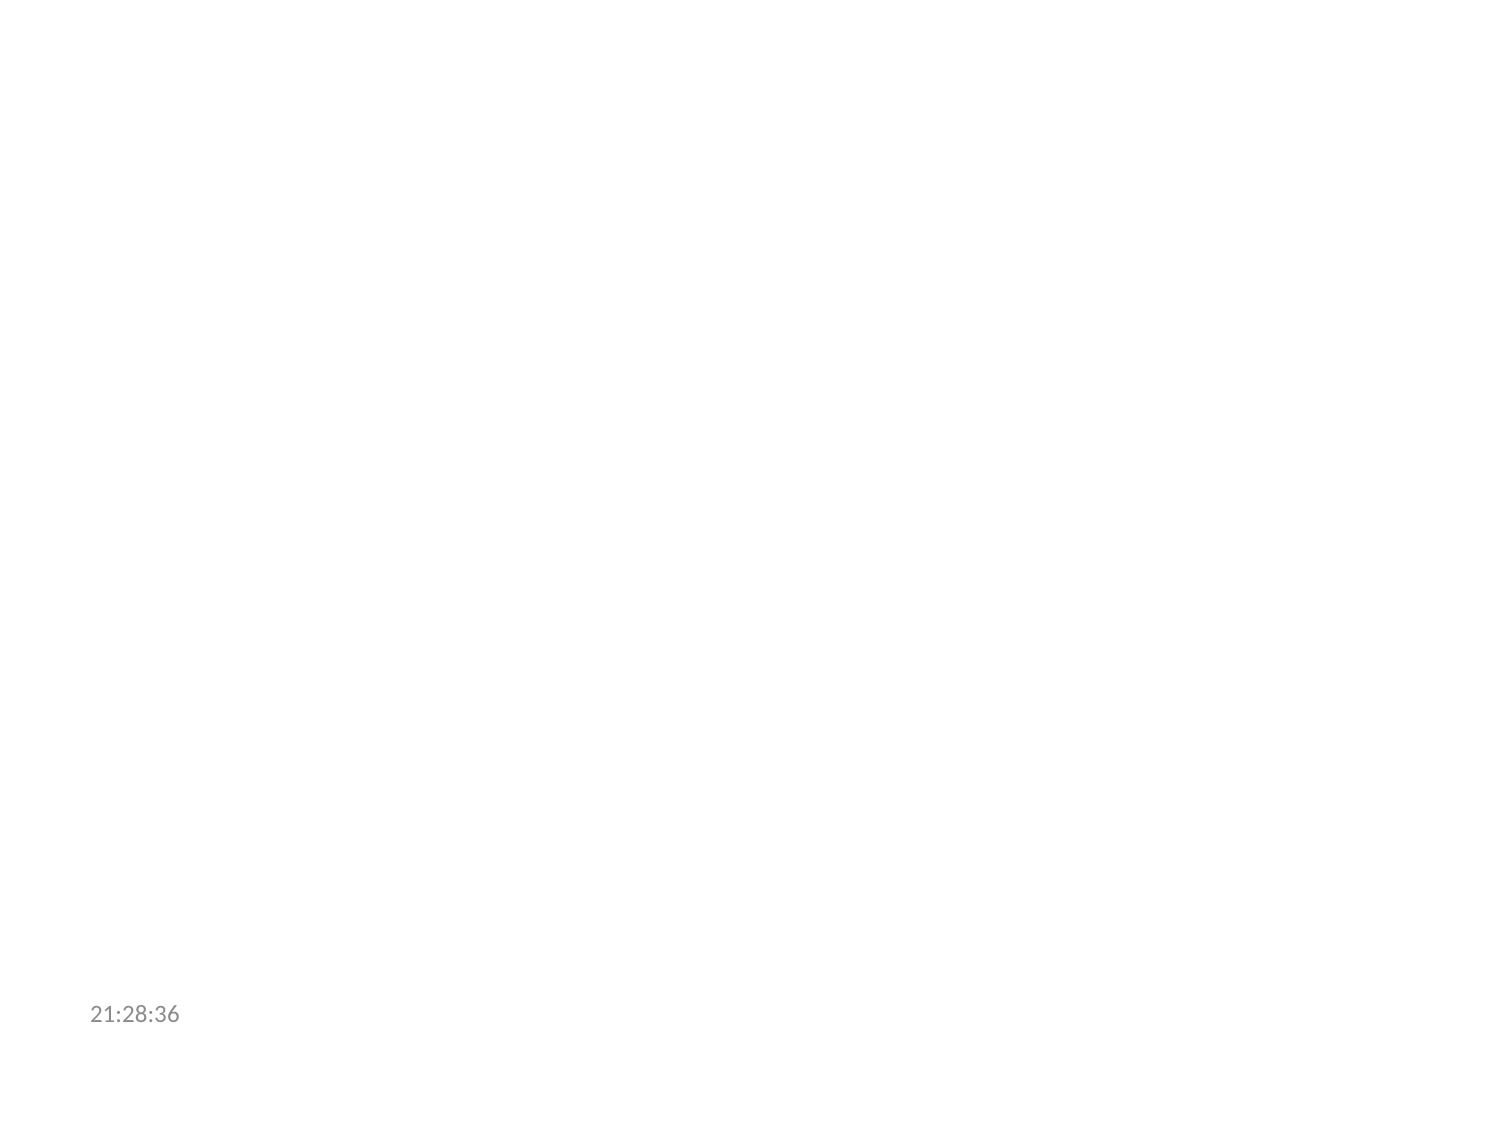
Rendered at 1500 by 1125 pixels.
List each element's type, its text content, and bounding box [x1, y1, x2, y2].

text_box 15:35:09 [75, 982, 425, 1043]
